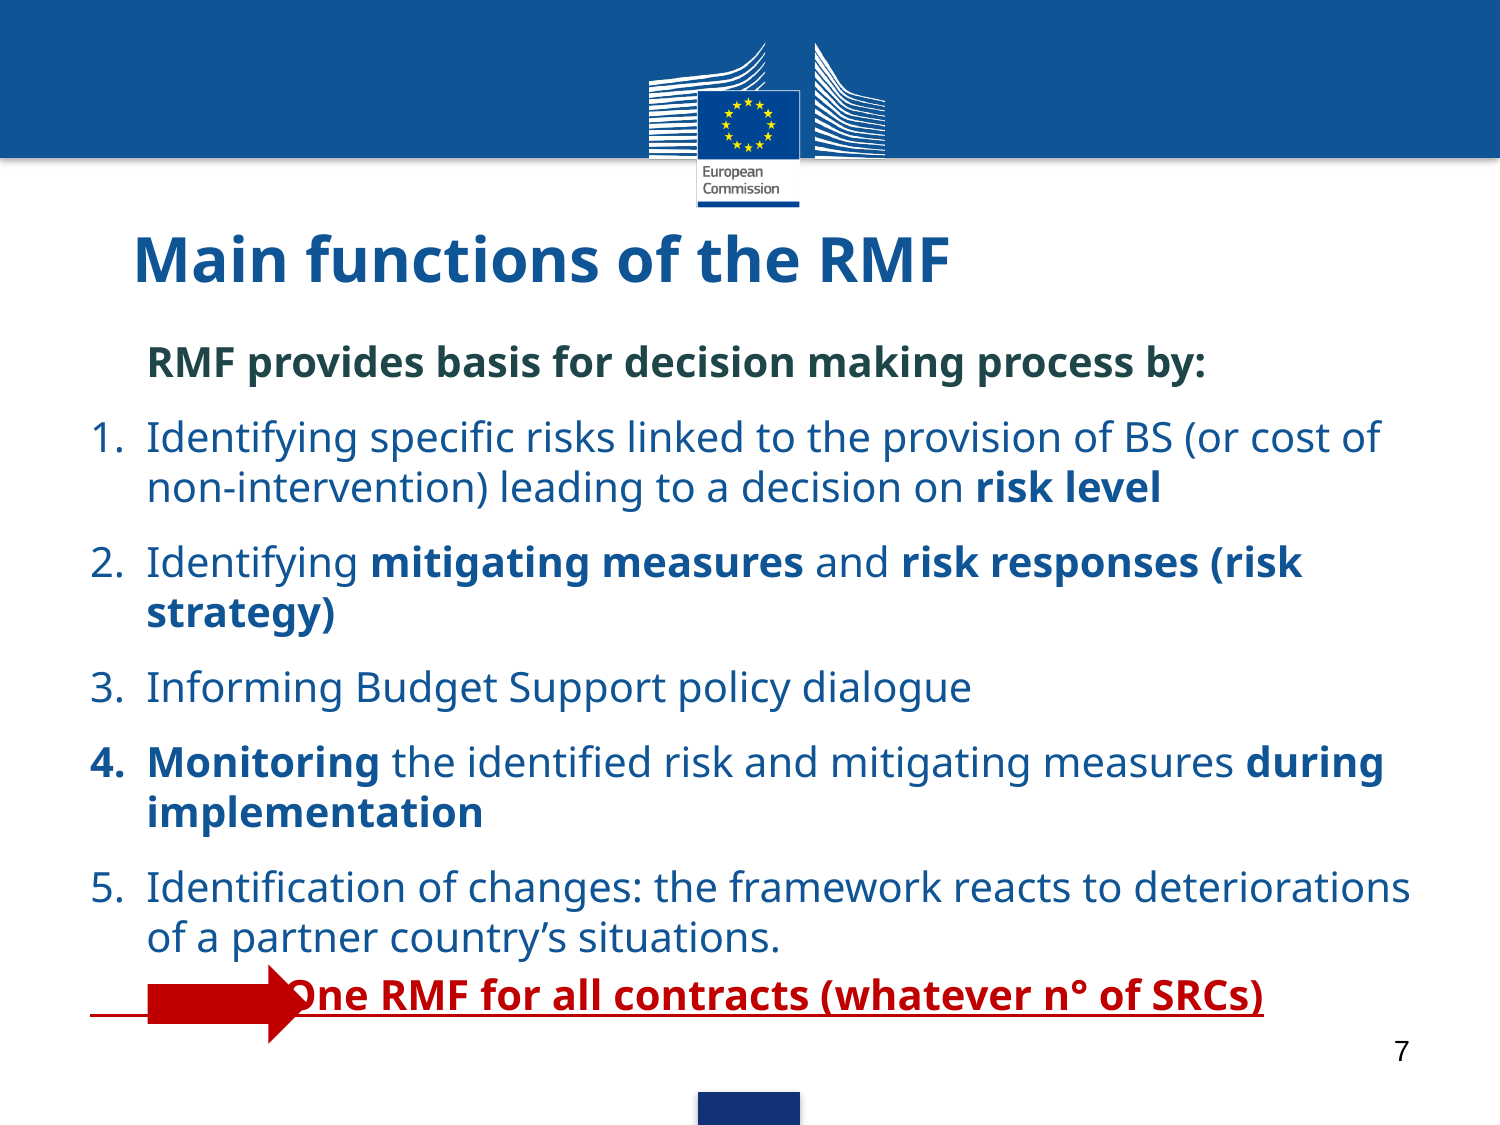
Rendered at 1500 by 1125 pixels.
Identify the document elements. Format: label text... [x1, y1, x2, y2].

title Main functions of the RMF [58, 210, 1409, 305]
text_box [147, 964, 309, 1044]
slide_number 7 [1074, 1024, 1426, 1103]
picture [649, 42, 885, 208]
list RMF provides basis for decision making process by: Identifying specific risks linked to the provision of BS (or cost of non-intervention) leading to a decision on risk level Identifying mitigating measures and risk responses (risk strategy) Informing Budget Support policy dialogue Monitoring the identified risk and mitigating measures during implementation Identification of changes: the framework reacts to deteriorations of a partner country’s situations. One RMF for all contracts (whatever n° of SRCs) [74, 327, 1448, 1103]
